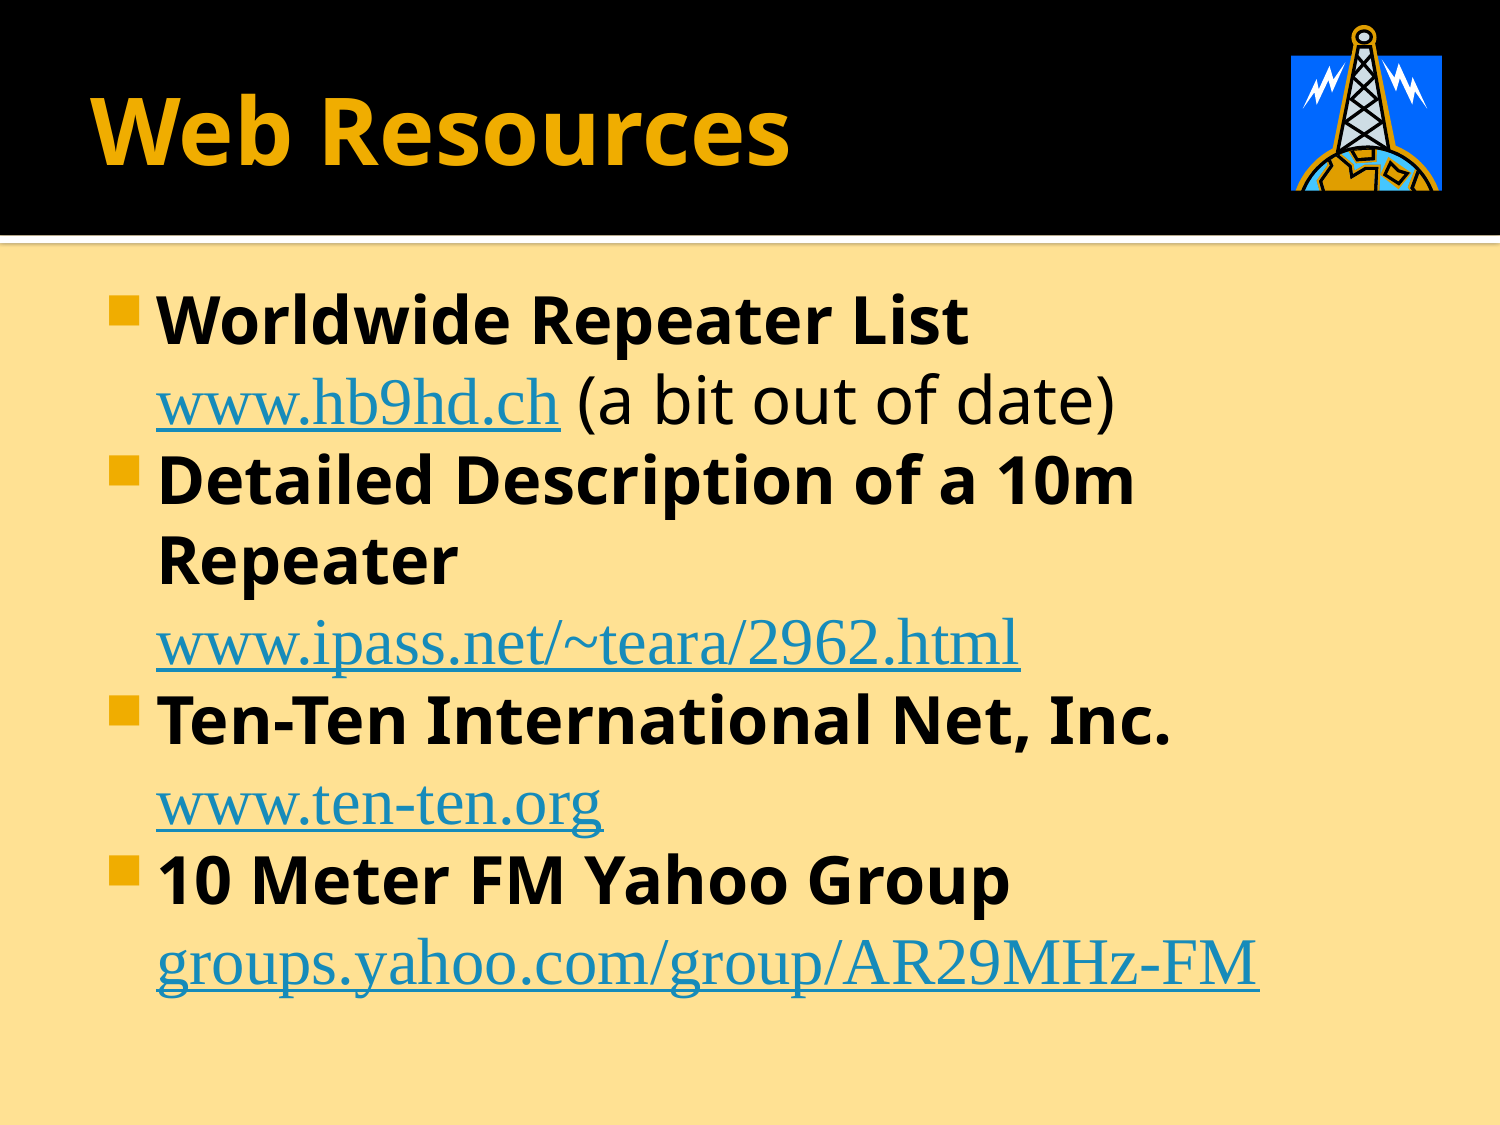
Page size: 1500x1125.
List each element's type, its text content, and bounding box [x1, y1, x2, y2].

picture [1287, 24, 1446, 194]
list Worldwide Repeater List www.hb9hd.ch (a bit out of date) Detailed Description of a 10m Repeater www.ipass.net/~teara/2962.html Ten-Ten International Net, Inc. www.ten-ten.org 10 Meter FM Yahoo Group groups.yahoo.com/group/AR29MHz-FM [75, 262, 1425, 1125]
title Web Resources [75, 25, 913, 231]
